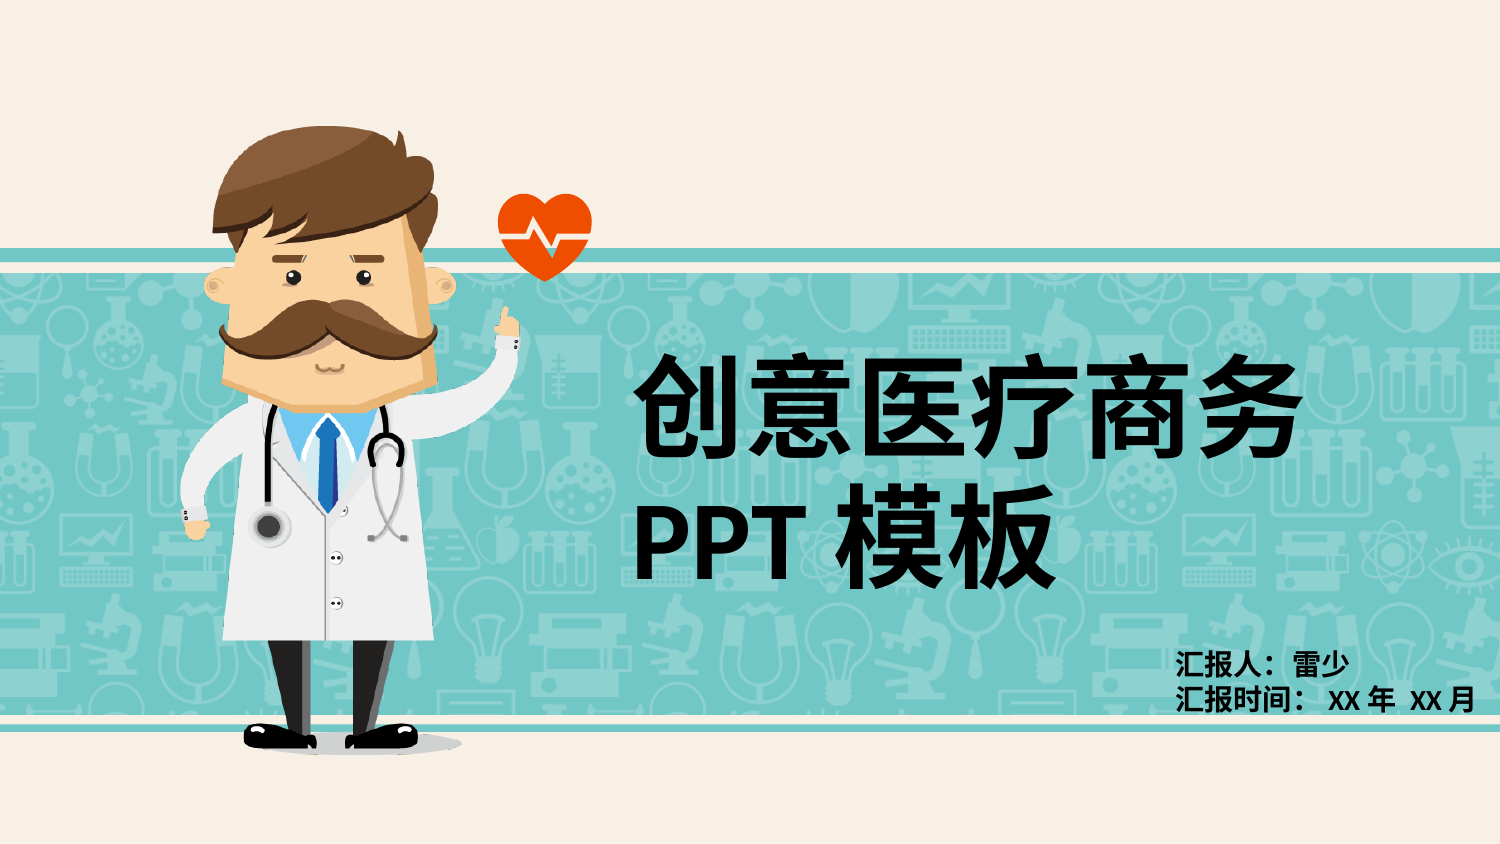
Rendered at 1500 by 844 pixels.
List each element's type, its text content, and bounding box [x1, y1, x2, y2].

list 创意医疗商务 PPT模板 [631, 362, 1471, 476]
text_box 汇报人：雷少 汇报时间：XX年 XX月 [1175, 646, 1483, 717]
picture [0, 126, 1500, 764]
